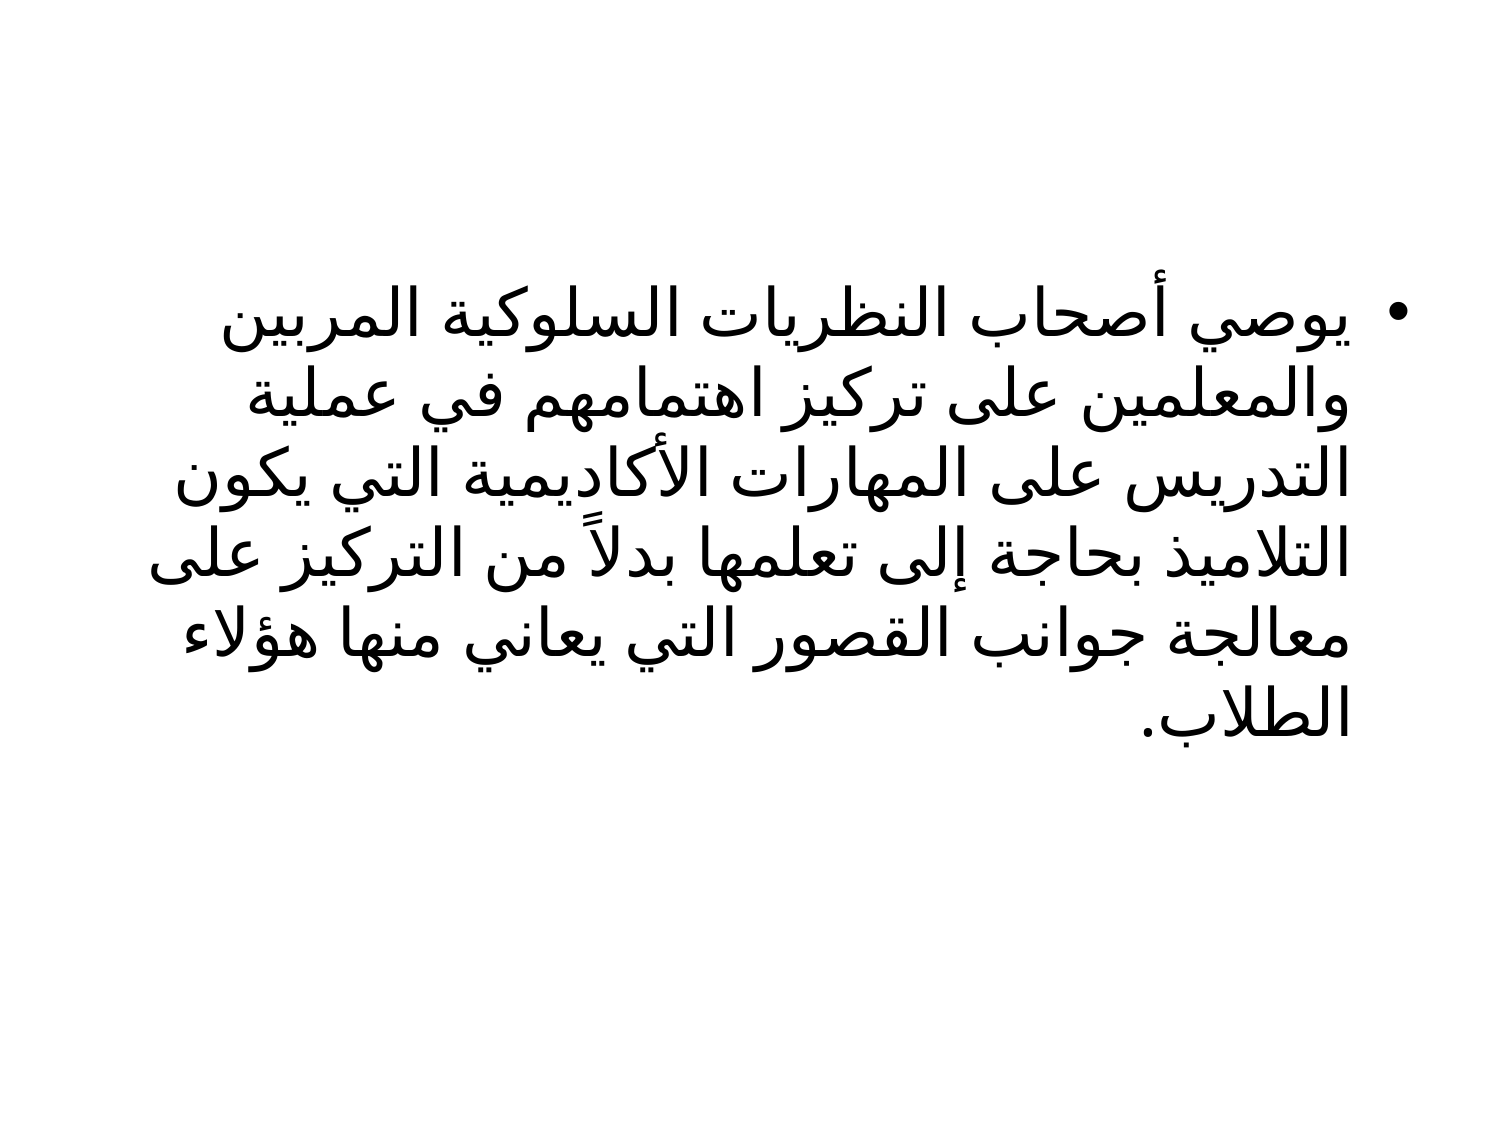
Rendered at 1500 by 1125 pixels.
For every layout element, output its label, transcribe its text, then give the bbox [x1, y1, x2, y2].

list يوصي أصحاب النظريات السلوكية المربين والمعلمين على تركيز اهتمامهم في عملية التدريس على المهارات الأكاديمية التي يكون التلاميذ بحاجة إلى تعلمها بدلاً من التركيز على معالجة جوانب القصور التي يعاني منها هؤلاء الطلاب. [75, 262, 1425, 1005]
